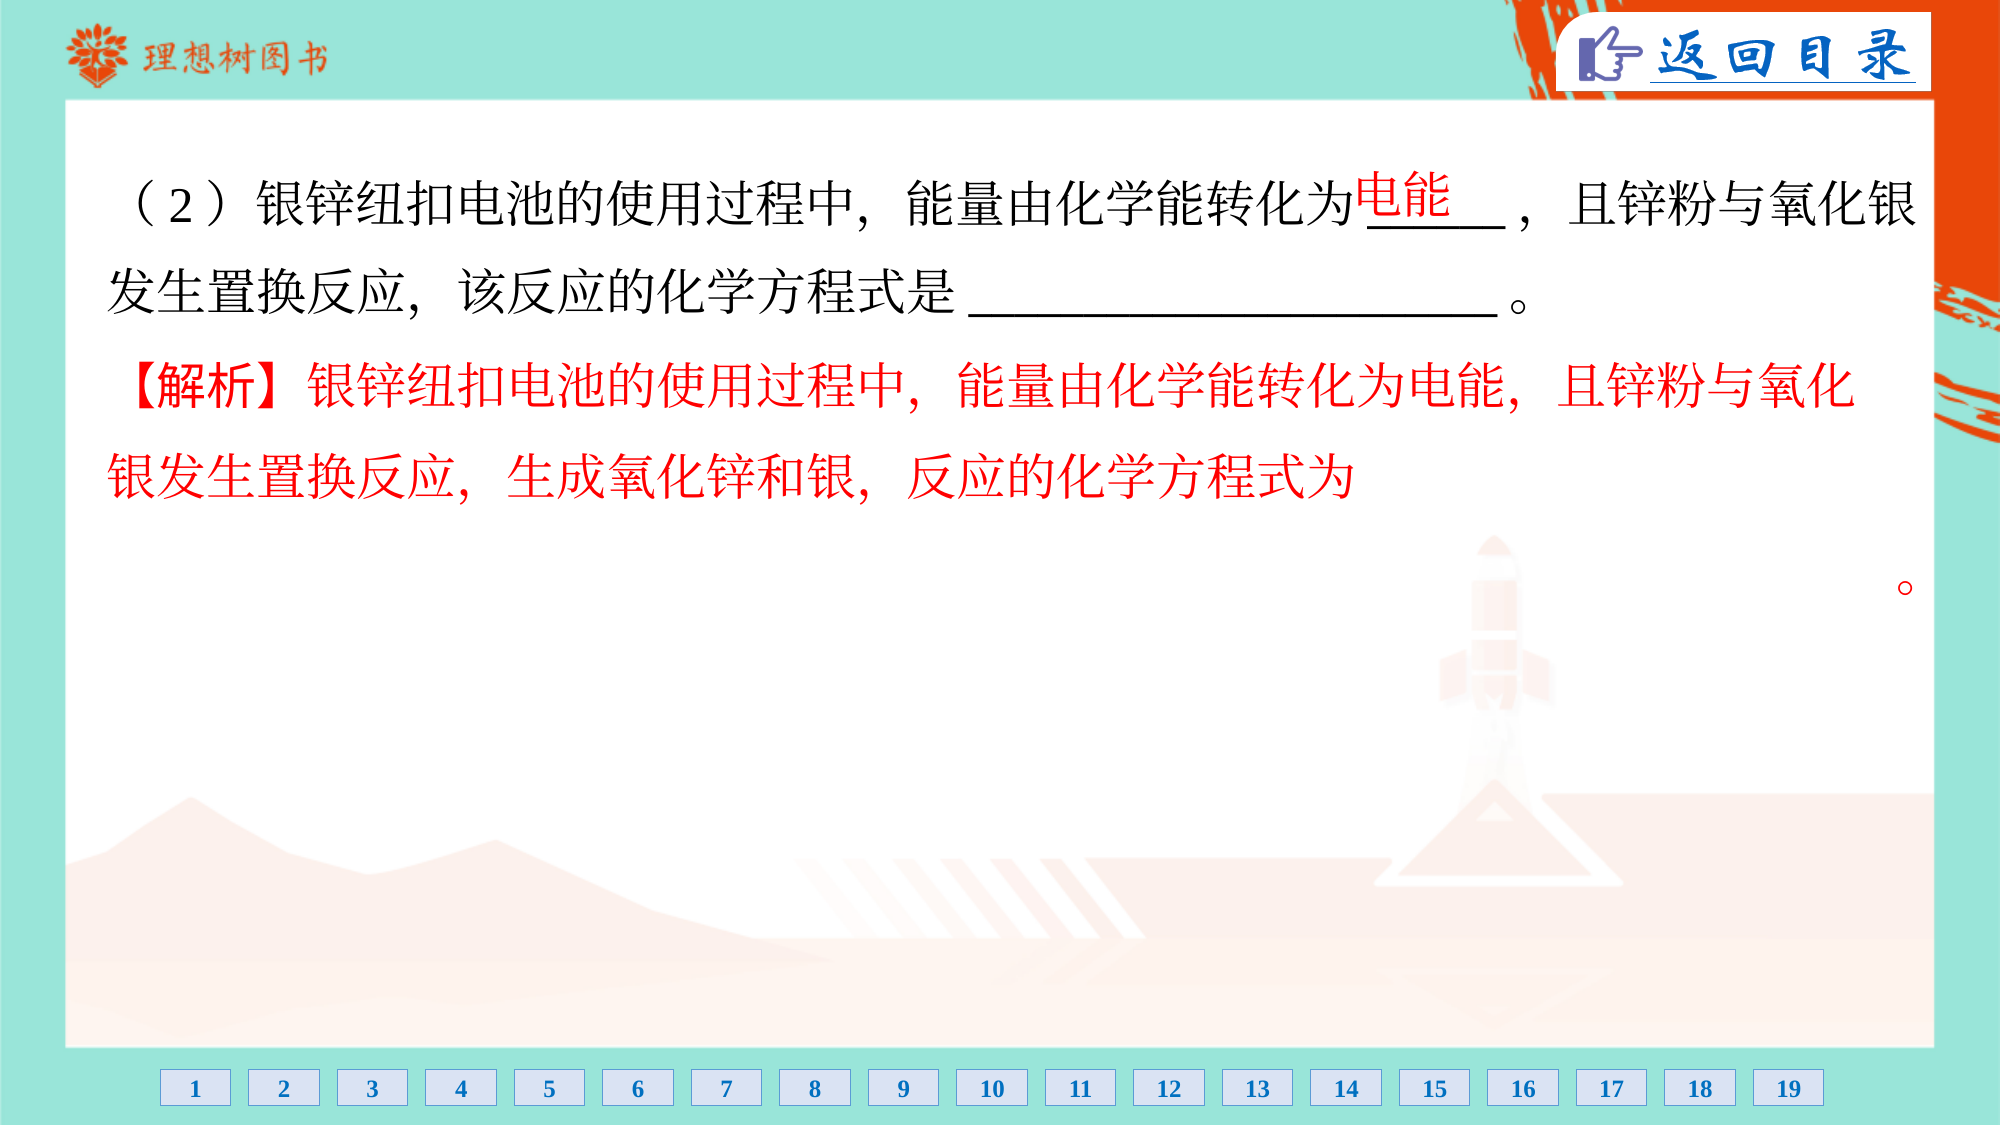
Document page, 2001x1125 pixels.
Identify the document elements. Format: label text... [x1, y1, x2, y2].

text_box （2）银锌纽扣电池的使用过程中，能量由化学能转化为______，且锌粉与氧化银 发生置换反应，该反应的化学方程式是_______________________。 [106, 141, 1895, 311]
picture [0, 0, 2000, 1125]
text_box 电能 [1334, 136, 1471, 215]
